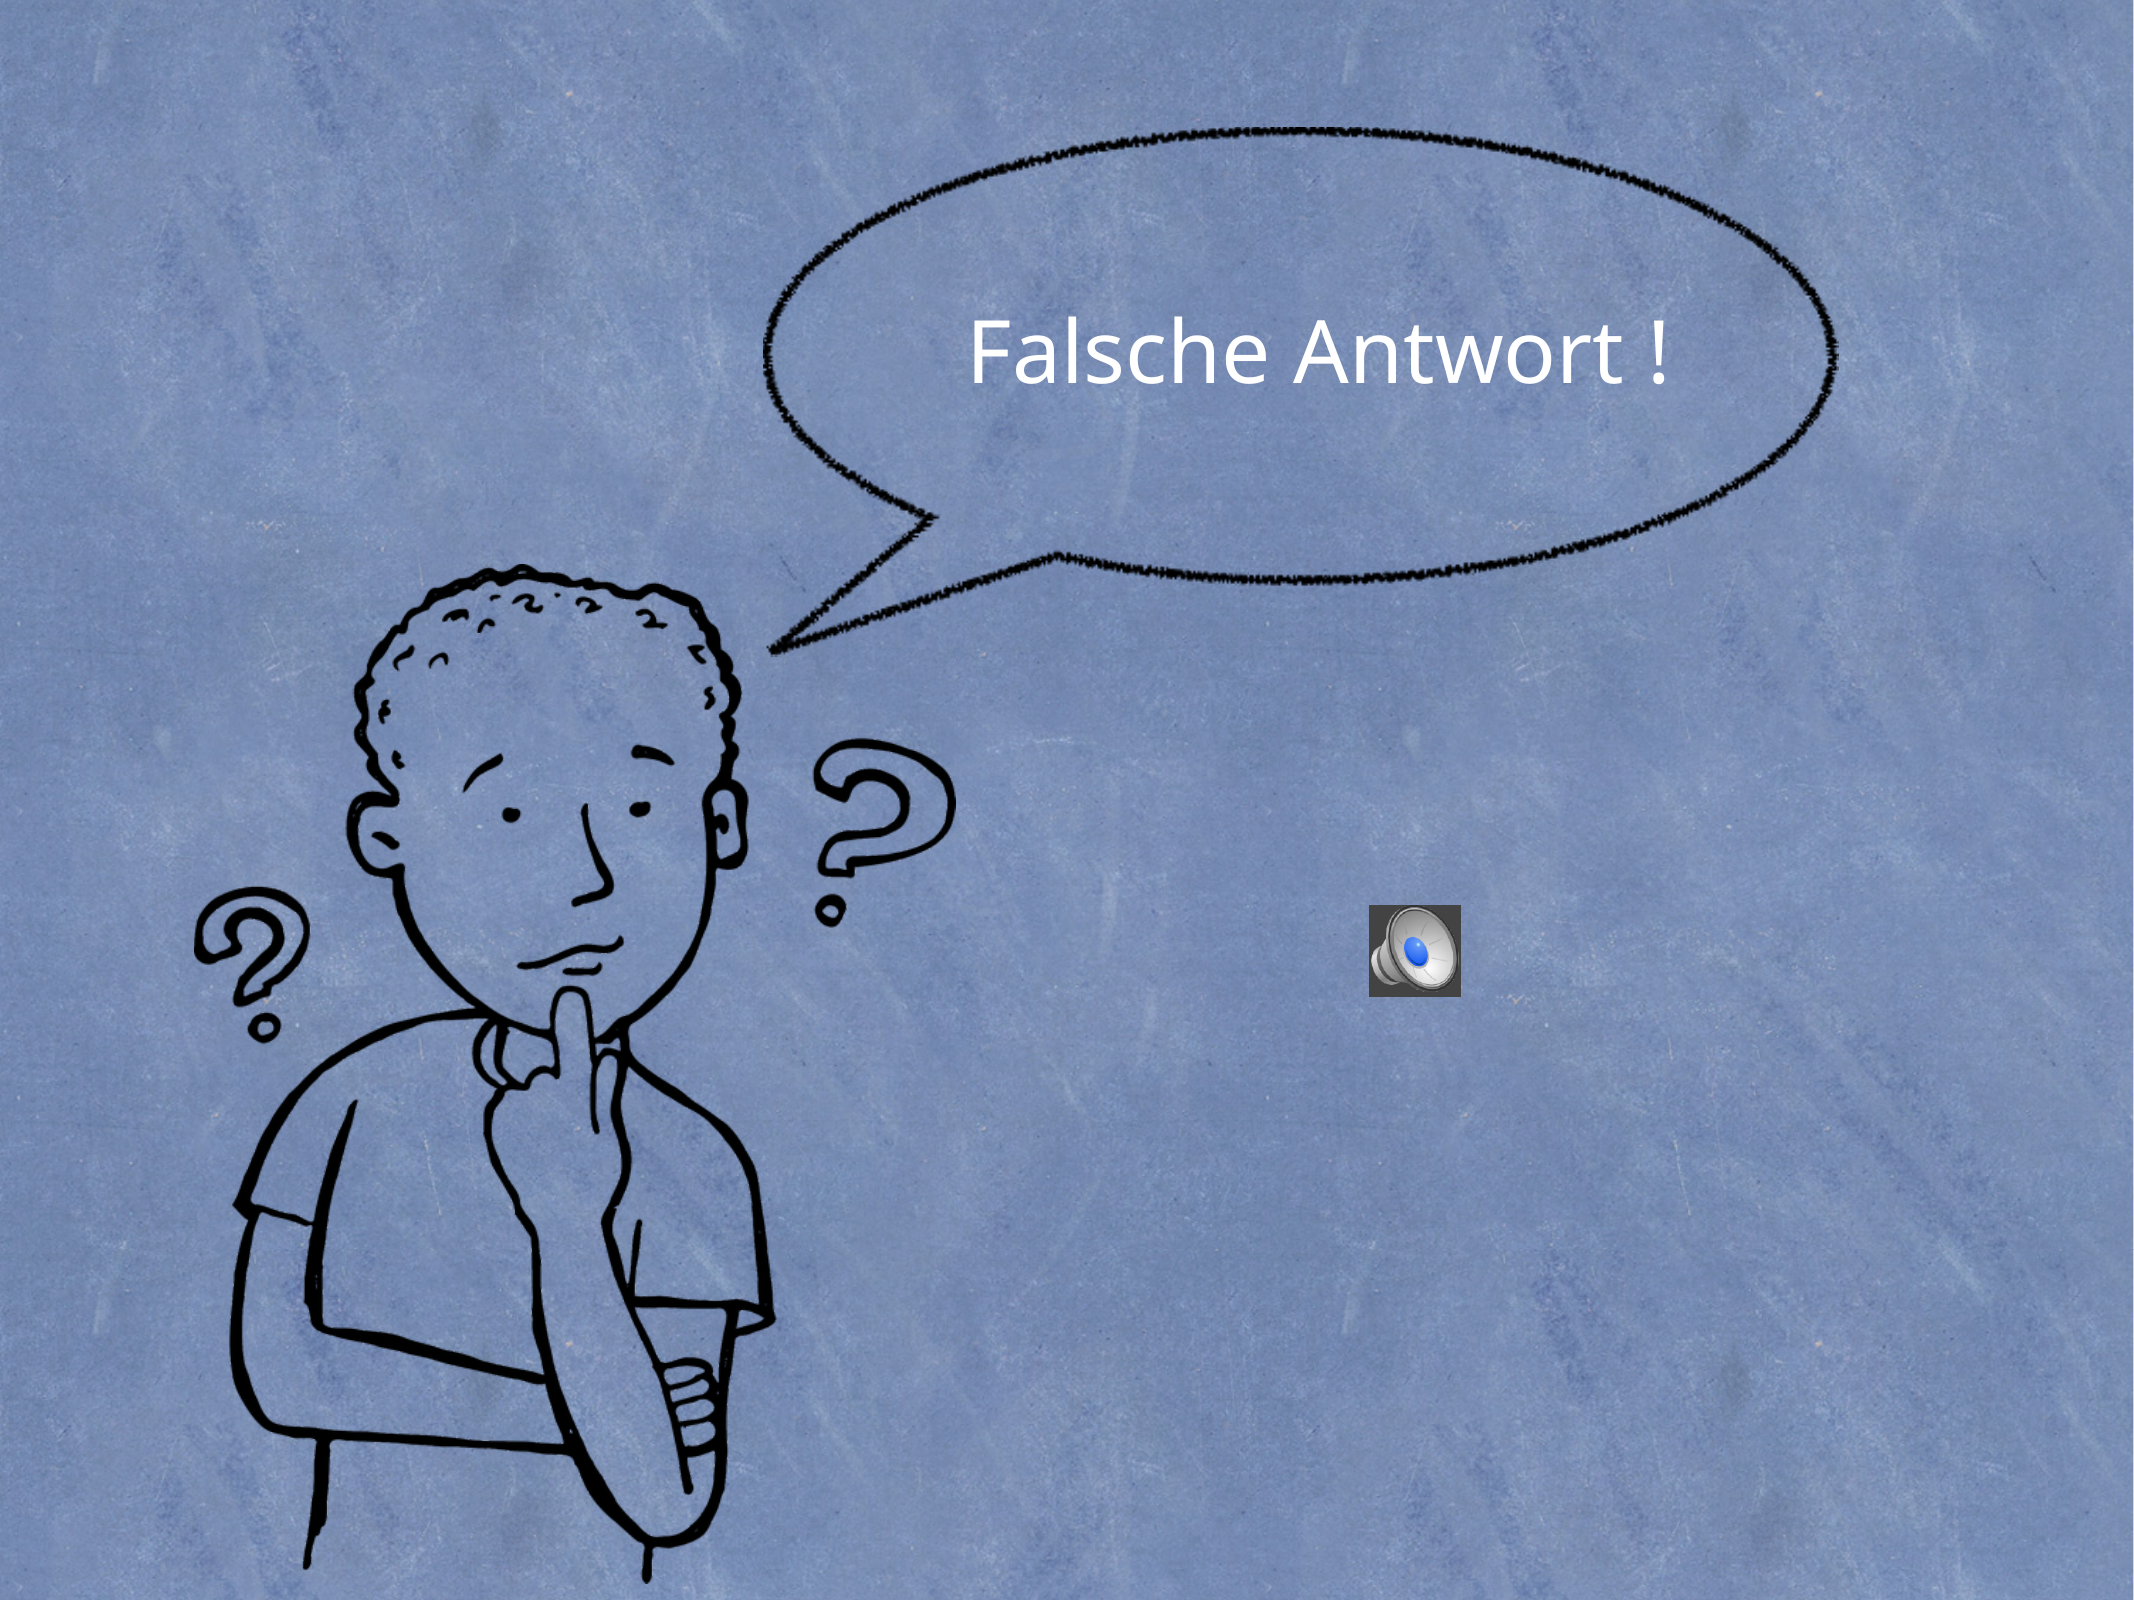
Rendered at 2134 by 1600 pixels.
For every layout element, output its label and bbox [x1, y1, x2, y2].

picture [0, 0, 2134, 1600]
text_box [74, 54, 2111, 1545]
